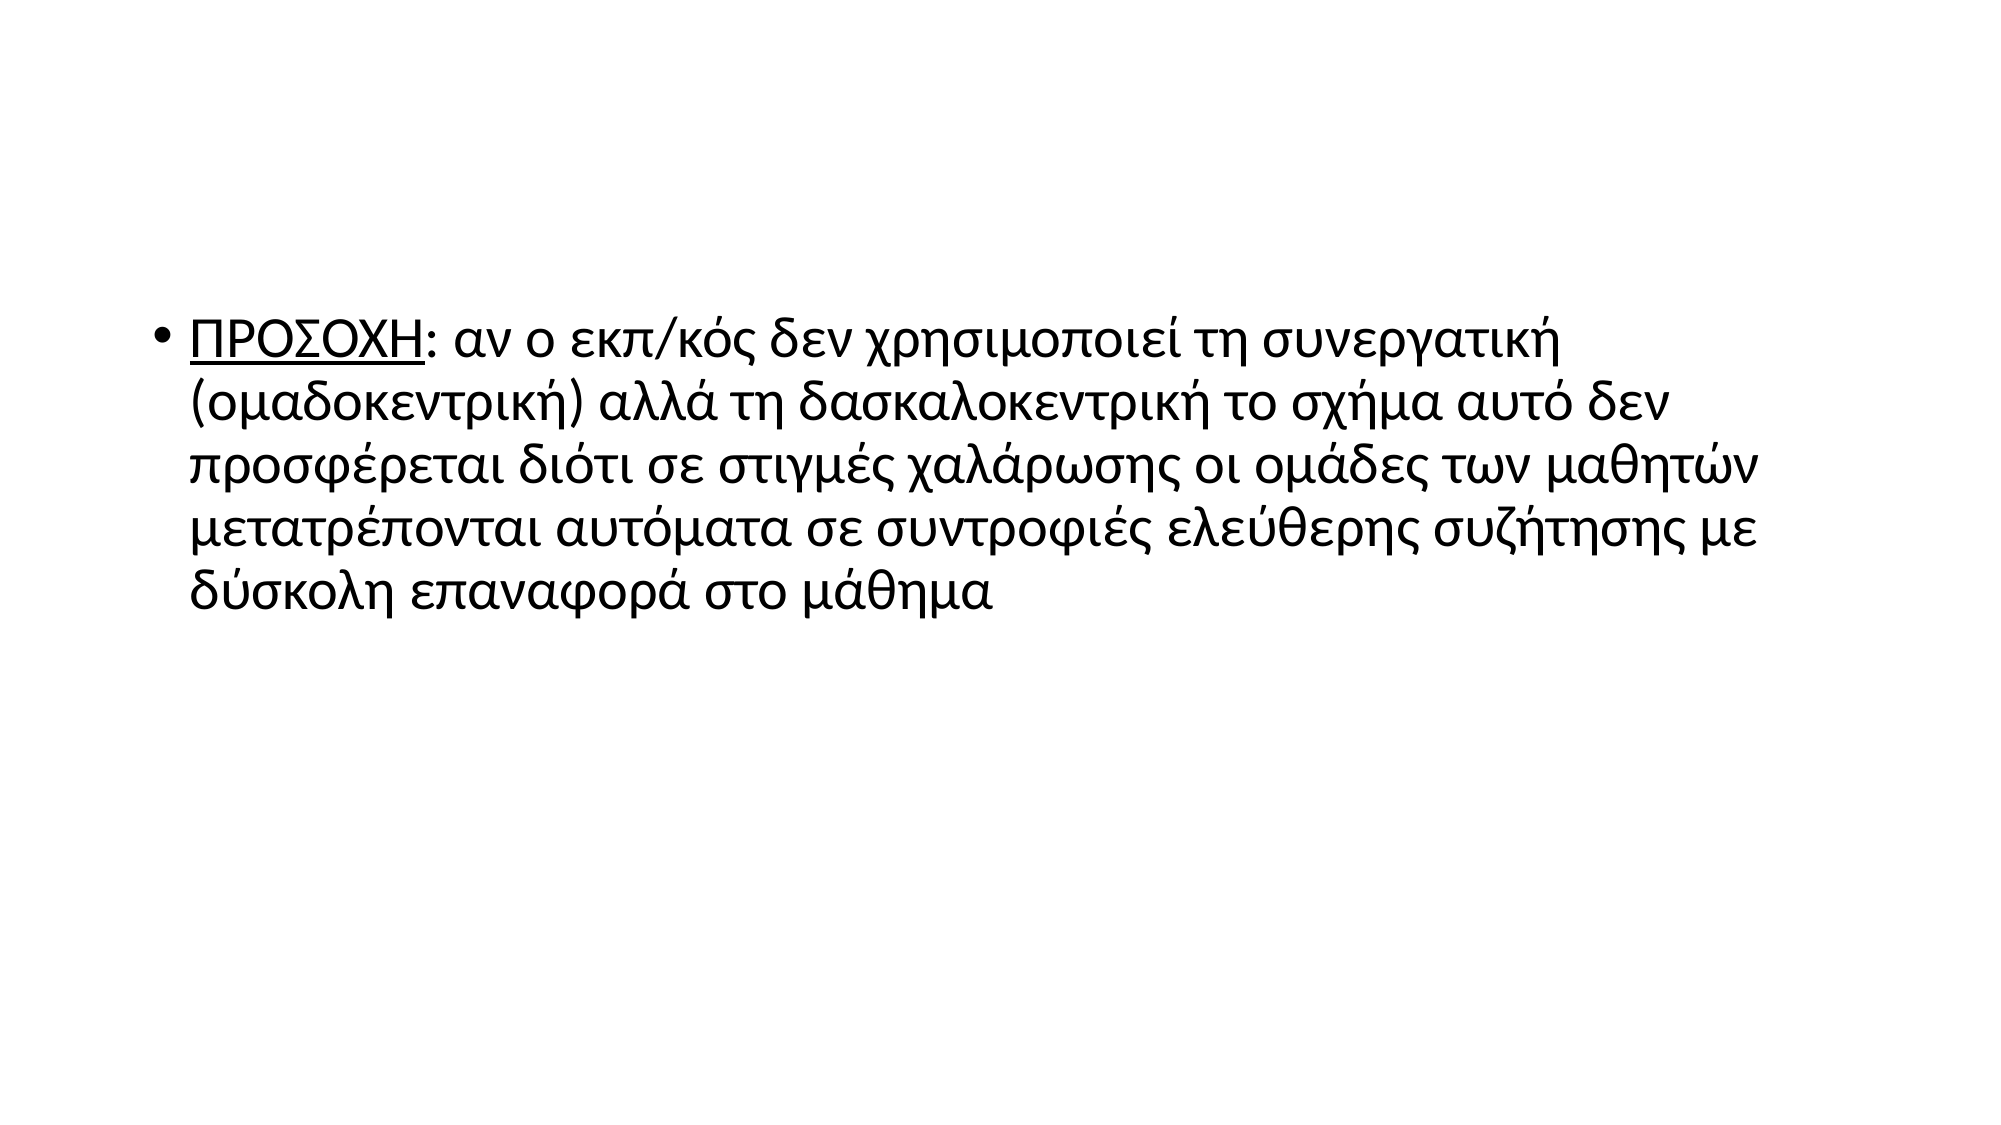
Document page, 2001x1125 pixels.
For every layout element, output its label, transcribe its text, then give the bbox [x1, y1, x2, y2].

list ΠΡΟΣΟΧΗ: αν ο εκπ/κός δεν χρησιμοποιεί τη συνεργατική (ομαδοκεντρική) αλλά τη δασκαλοκεντρική το σχήμα αυτό δεν προσφέρεται διότι σε στιγμές χαλάρωσης οι ομάδες των μαθητών μετατρέπονται αυτόματα σε συντροφιές ελεύθερης συζήτησης με δύσκολη επαναφορά στο μάθημα [137, 299, 1863, 1014]
